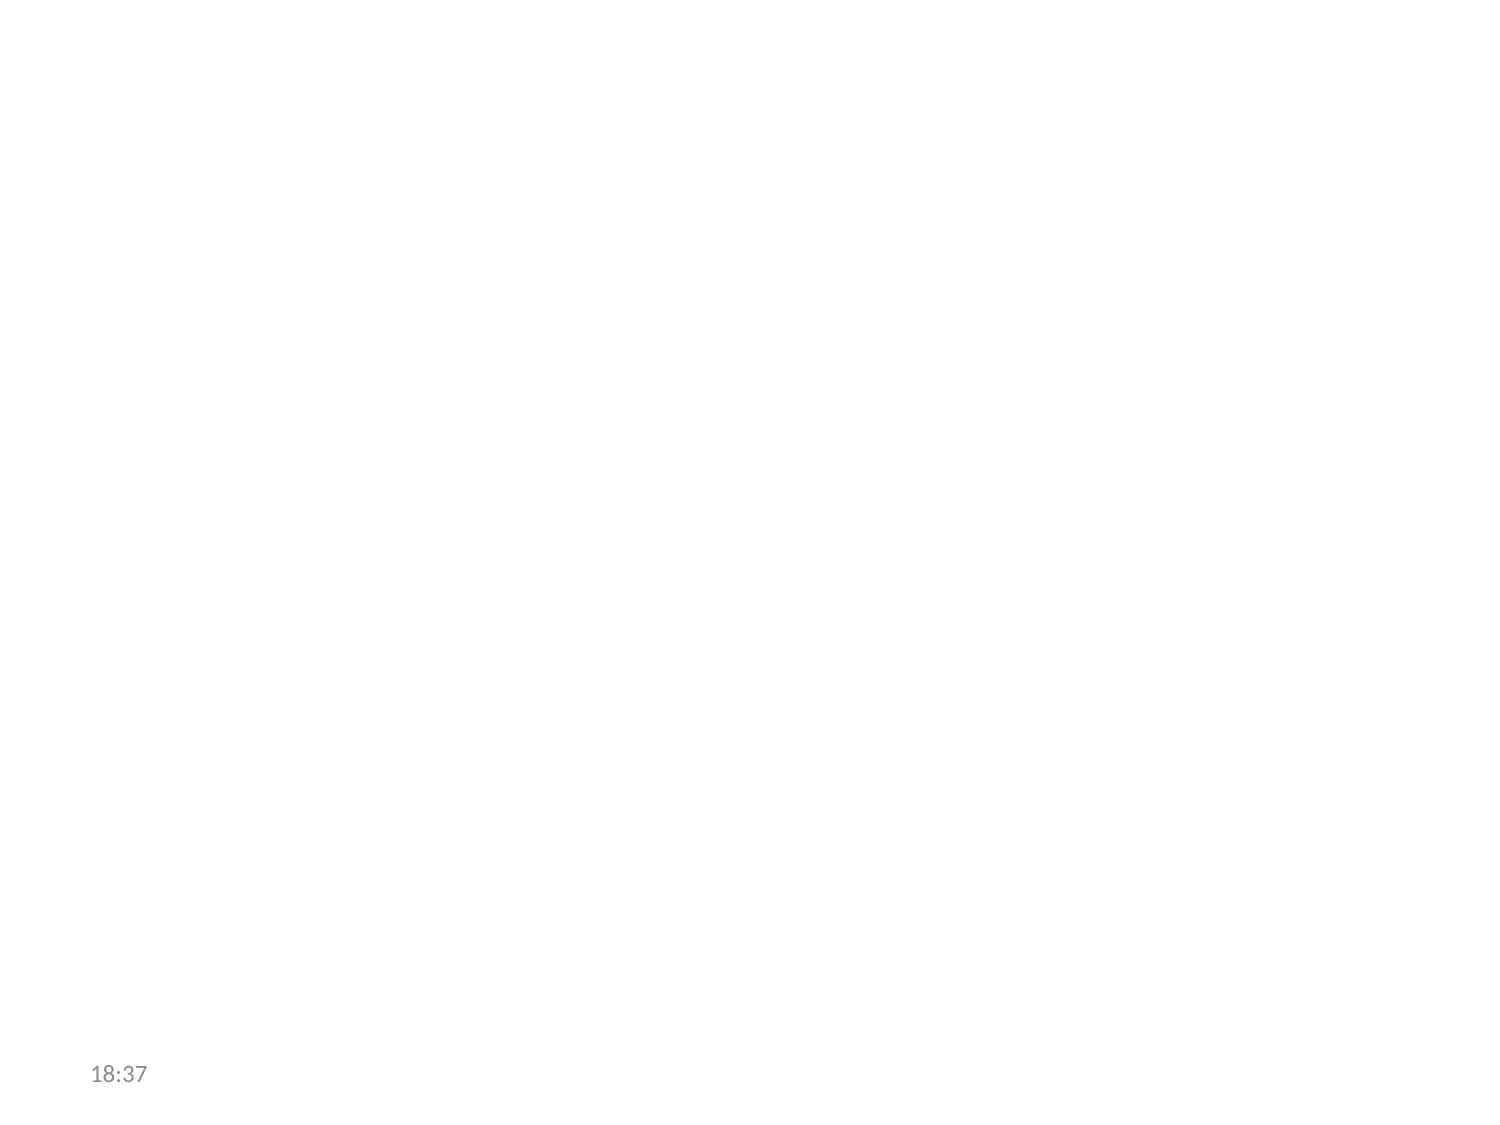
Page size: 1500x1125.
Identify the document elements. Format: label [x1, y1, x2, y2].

slide_number [75, 1042, 425, 1103]
